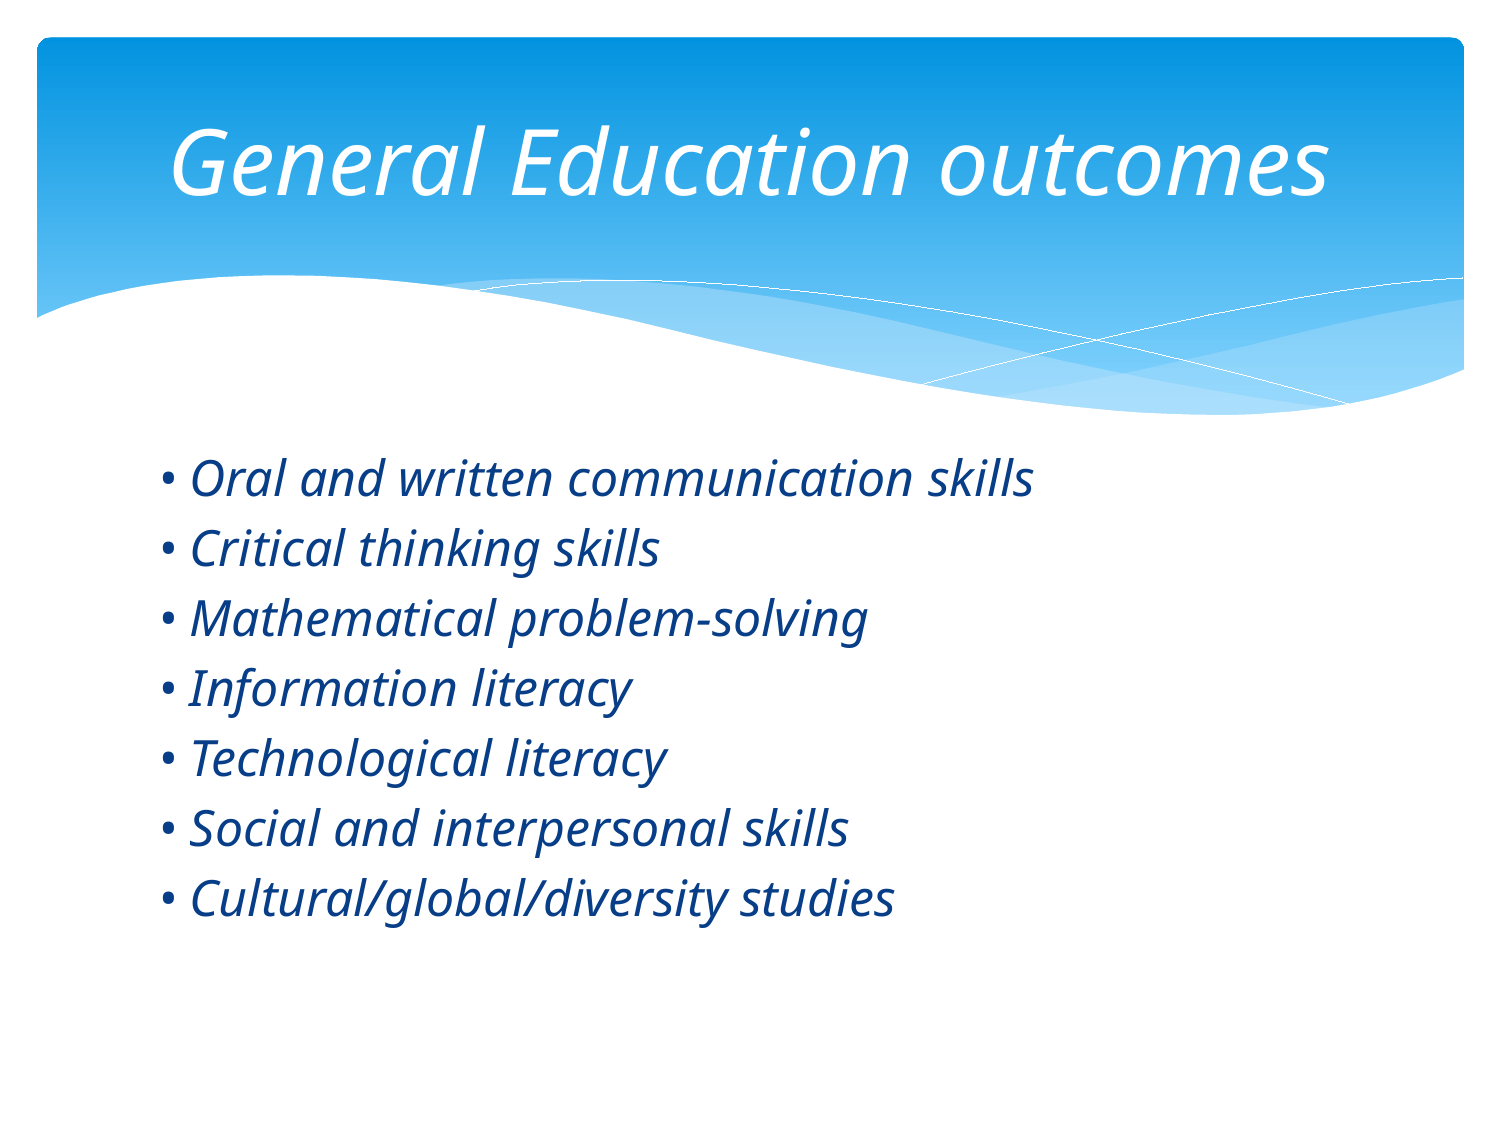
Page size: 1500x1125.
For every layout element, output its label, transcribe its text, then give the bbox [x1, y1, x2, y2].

title General Education outcomes [75, 55, 1425, 261]
list • Oral and written communication skills • Critical thinking skills • Mathematical problem-solving • Information literacy • Technological literacy • Social and interpersonal skills • Cultural/global/diversity studies [143, 438, 1359, 1005]
